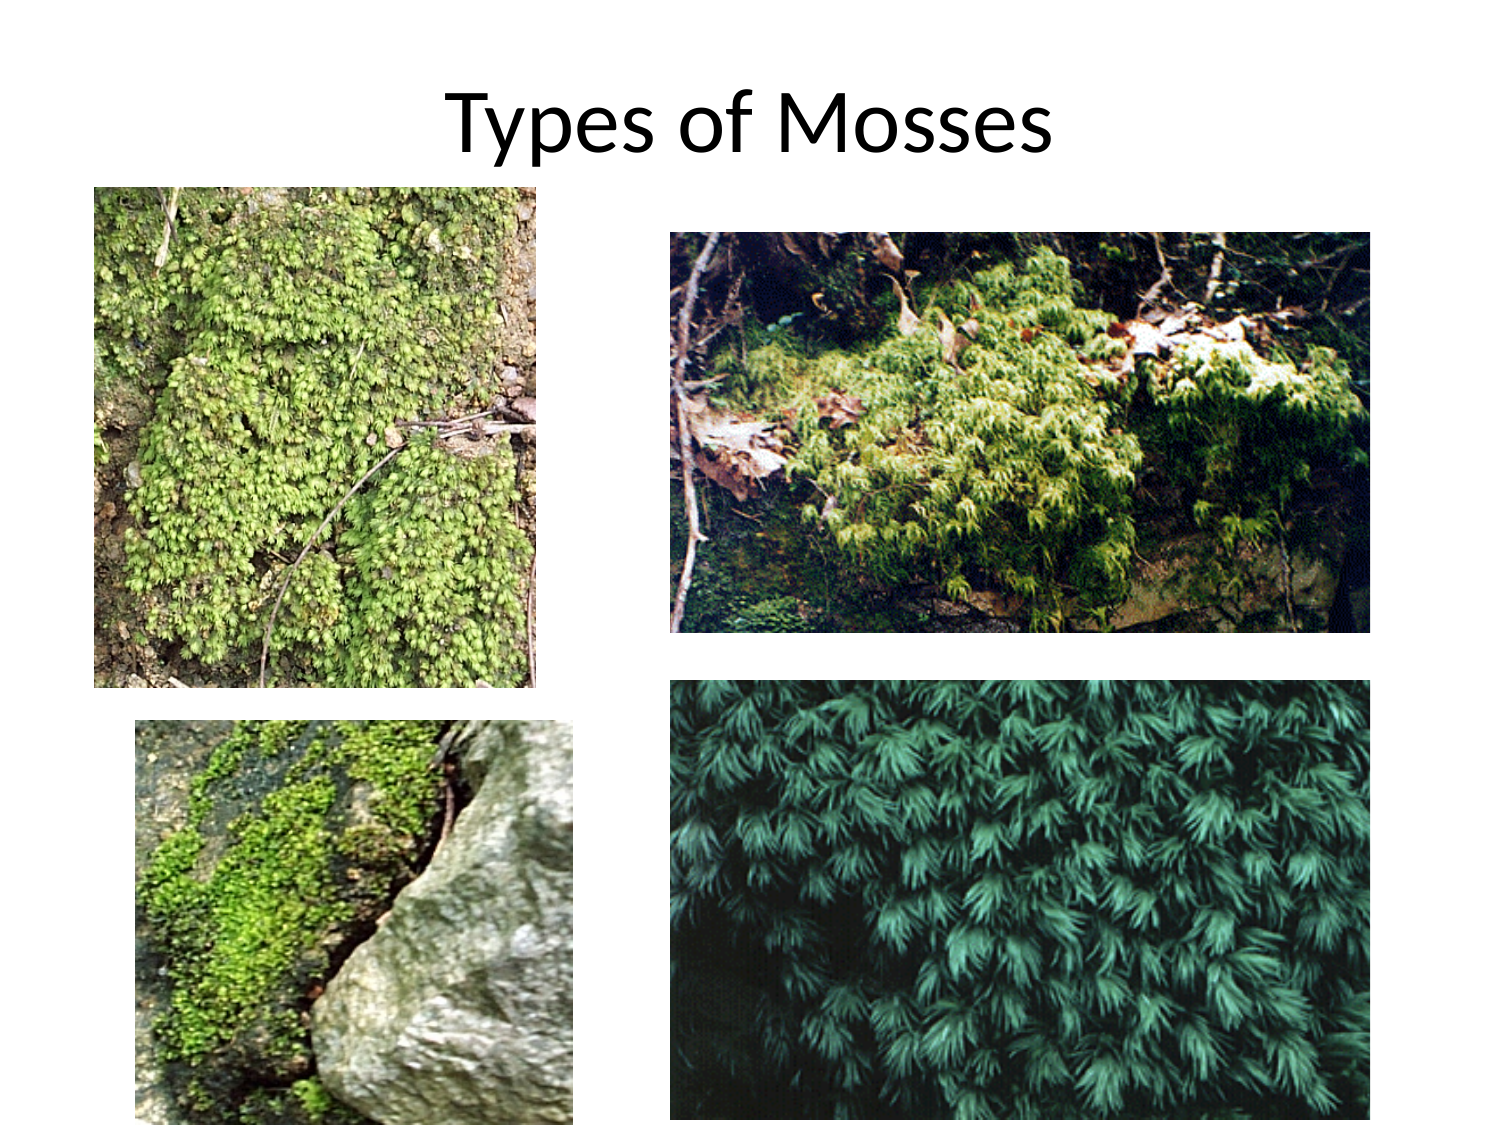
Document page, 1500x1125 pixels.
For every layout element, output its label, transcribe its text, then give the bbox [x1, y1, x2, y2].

picture [669, 232, 1371, 633]
title Types of Mosses [75, 45, 1425, 188]
picture [134, 720, 573, 1125]
picture [669, 680, 1371, 1120]
picture [94, 187, 536, 688]
